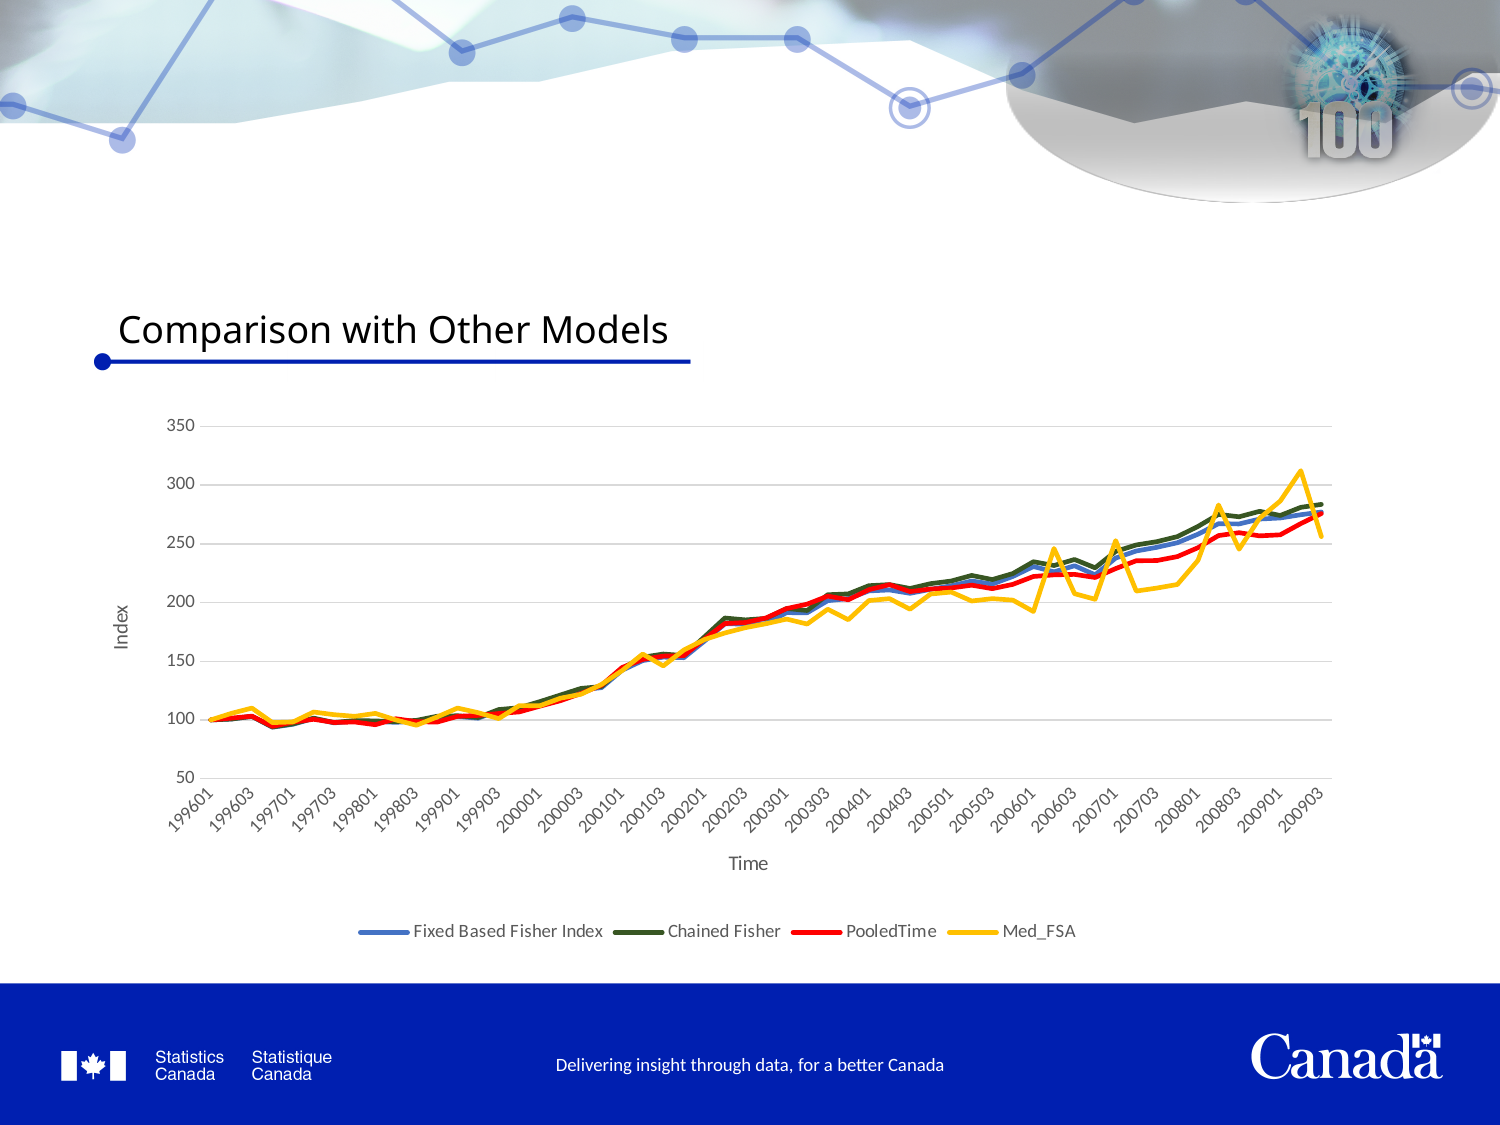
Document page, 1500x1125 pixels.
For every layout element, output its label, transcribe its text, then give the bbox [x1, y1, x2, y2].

picture [0, 0, 1500, 1125]
chart [79, 406, 1358, 948]
title Comparison with Other Models [103, 212, 1397, 360]
